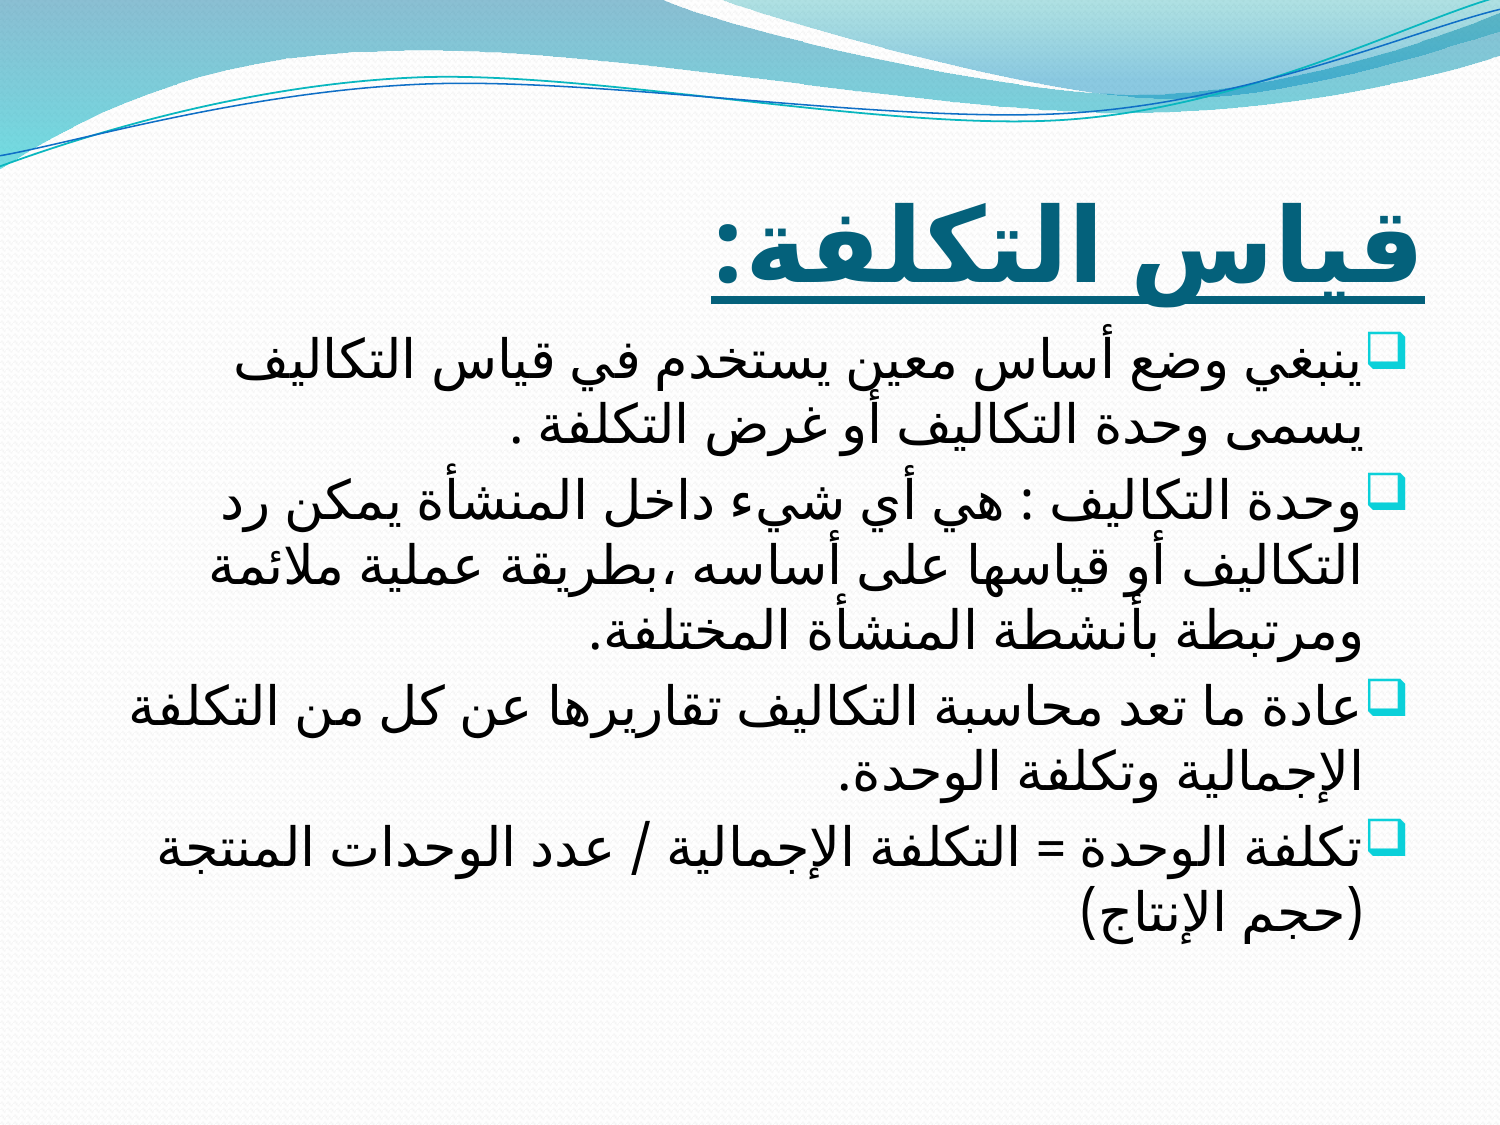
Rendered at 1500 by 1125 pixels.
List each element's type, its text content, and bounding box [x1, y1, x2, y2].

title قياس التكلفة: [75, 115, 1425, 303]
list ينبغي وضع أساس معين يستخدم في قياس التكاليف يسمى وحدة التكاليف أو غرض التكلفة . وحدة التكاليف : هي أي شيء داخل المنشأة يمكن رد التكاليف أو قياسها على أساسه ،بطريقة عملية ملائمة ومرتبطة بأنشطة المنشأة المختلفة. عادة ما تعد محاسبة التكاليف تقاريرها عن كل من التكلفة الإجمالية وتكلفة الوحدة. تكلفة الوحدة = التكلفة الإجمالية / عدد الوحدات المنتجة (حجم الإنتاج) [75, 317, 1425, 1038]
